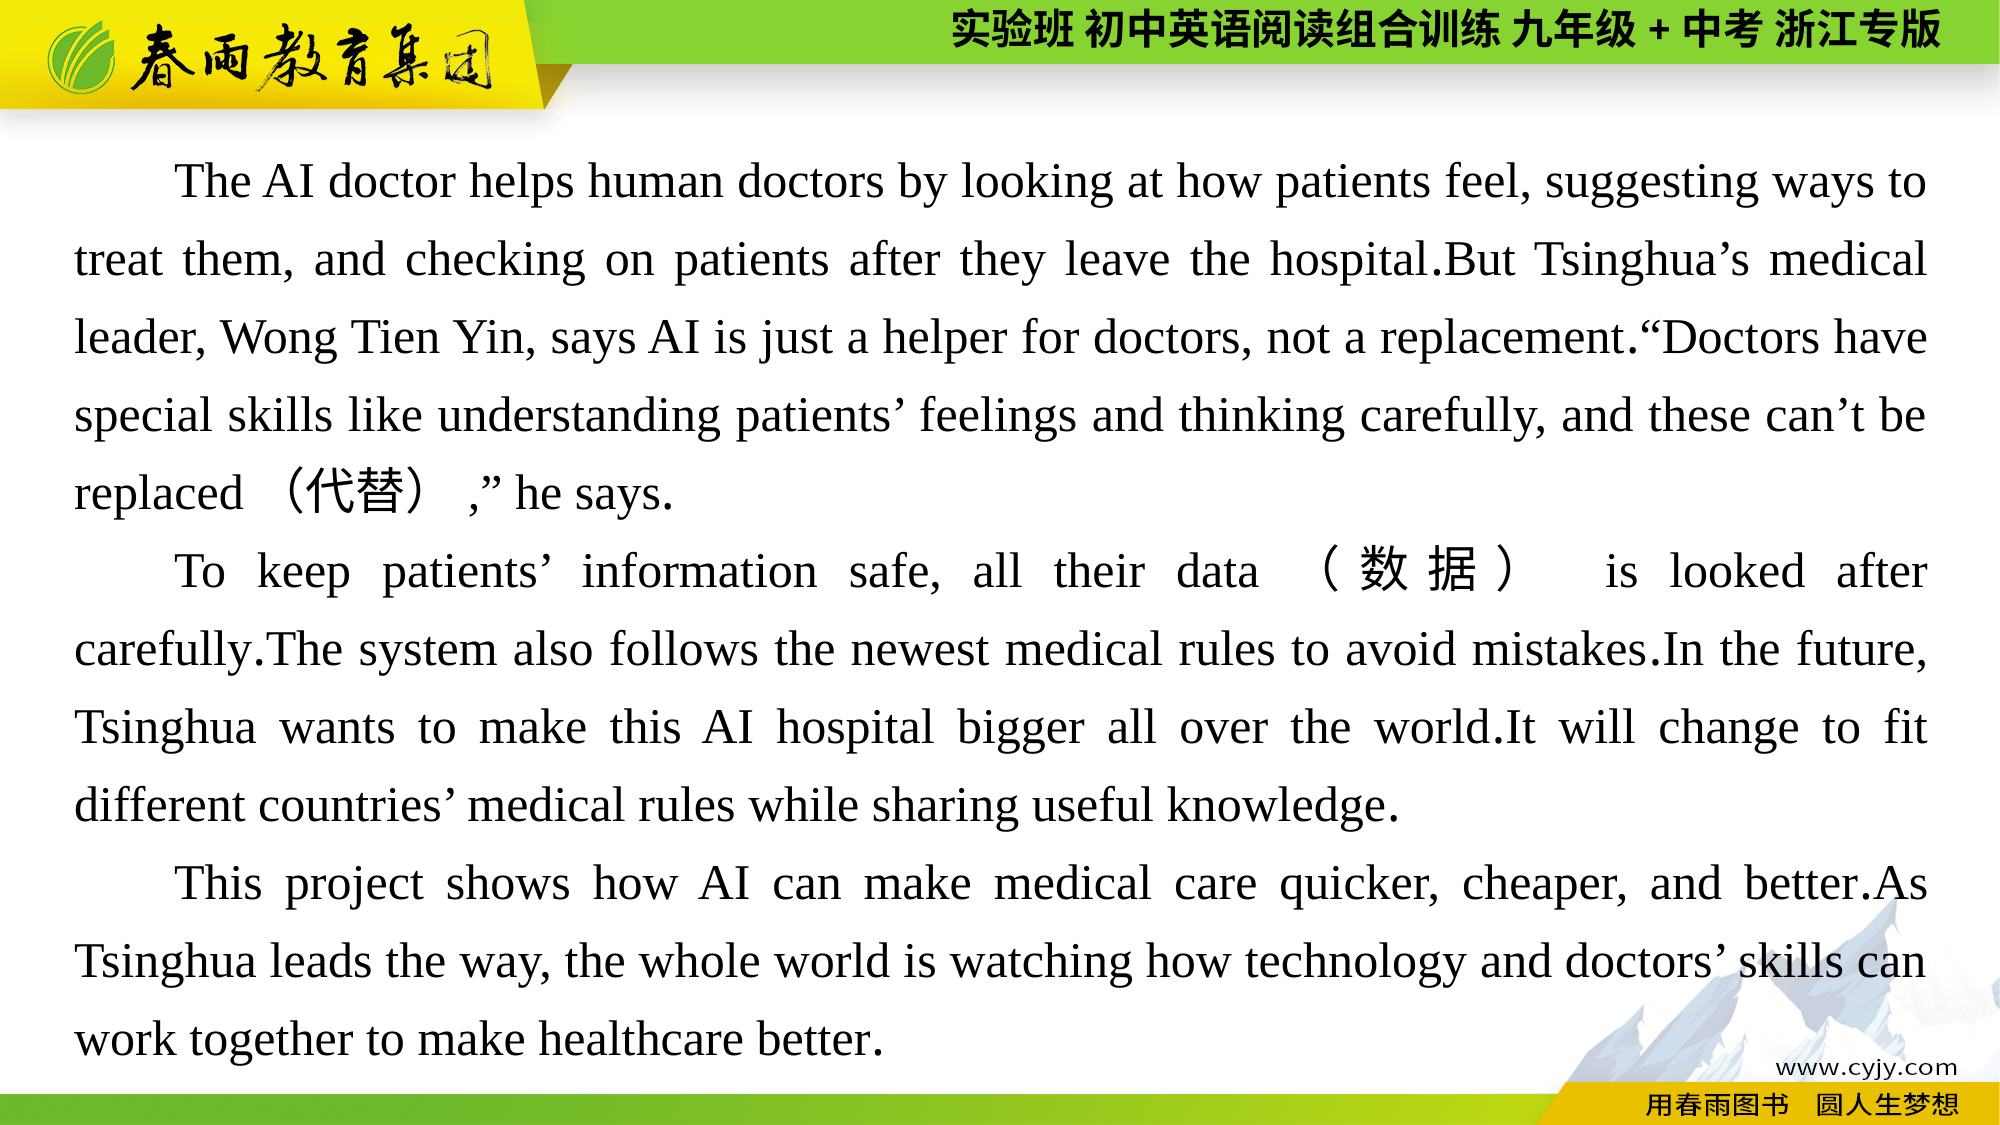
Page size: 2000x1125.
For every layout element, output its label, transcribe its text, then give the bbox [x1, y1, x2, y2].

list The AI doctor helps human doctors by looking at how patients feel, suggesting ways to treat them, and checking on patients after they leave the hospital.But Tsinghua’s medical leader, Wong Tien Yin, says AI is just a helper for doctors, not a replacement.“Doctors have special skills like understanding patients’ feelings and thinking carefully, and these can’t be replaced（代替）,” he says. To keep patients’ information safe, all their data（数据） is looked after carefully.The system also follows the newest medical rules to avoid mistakes.In the future, Tsinghua wants to make this AI hospital bigger all over the world.It will change to fit different countries’ medical rules while sharing useful knowledge. This project shows how AI can make medical care quicker, cheaper, and better.As Tsinghua leads the way, the whole world is watching how technology and doctors’ skills can work together to make healthcare better. [59, 122, 1944, 1075]
picture [0, 0, 2000, 1125]
